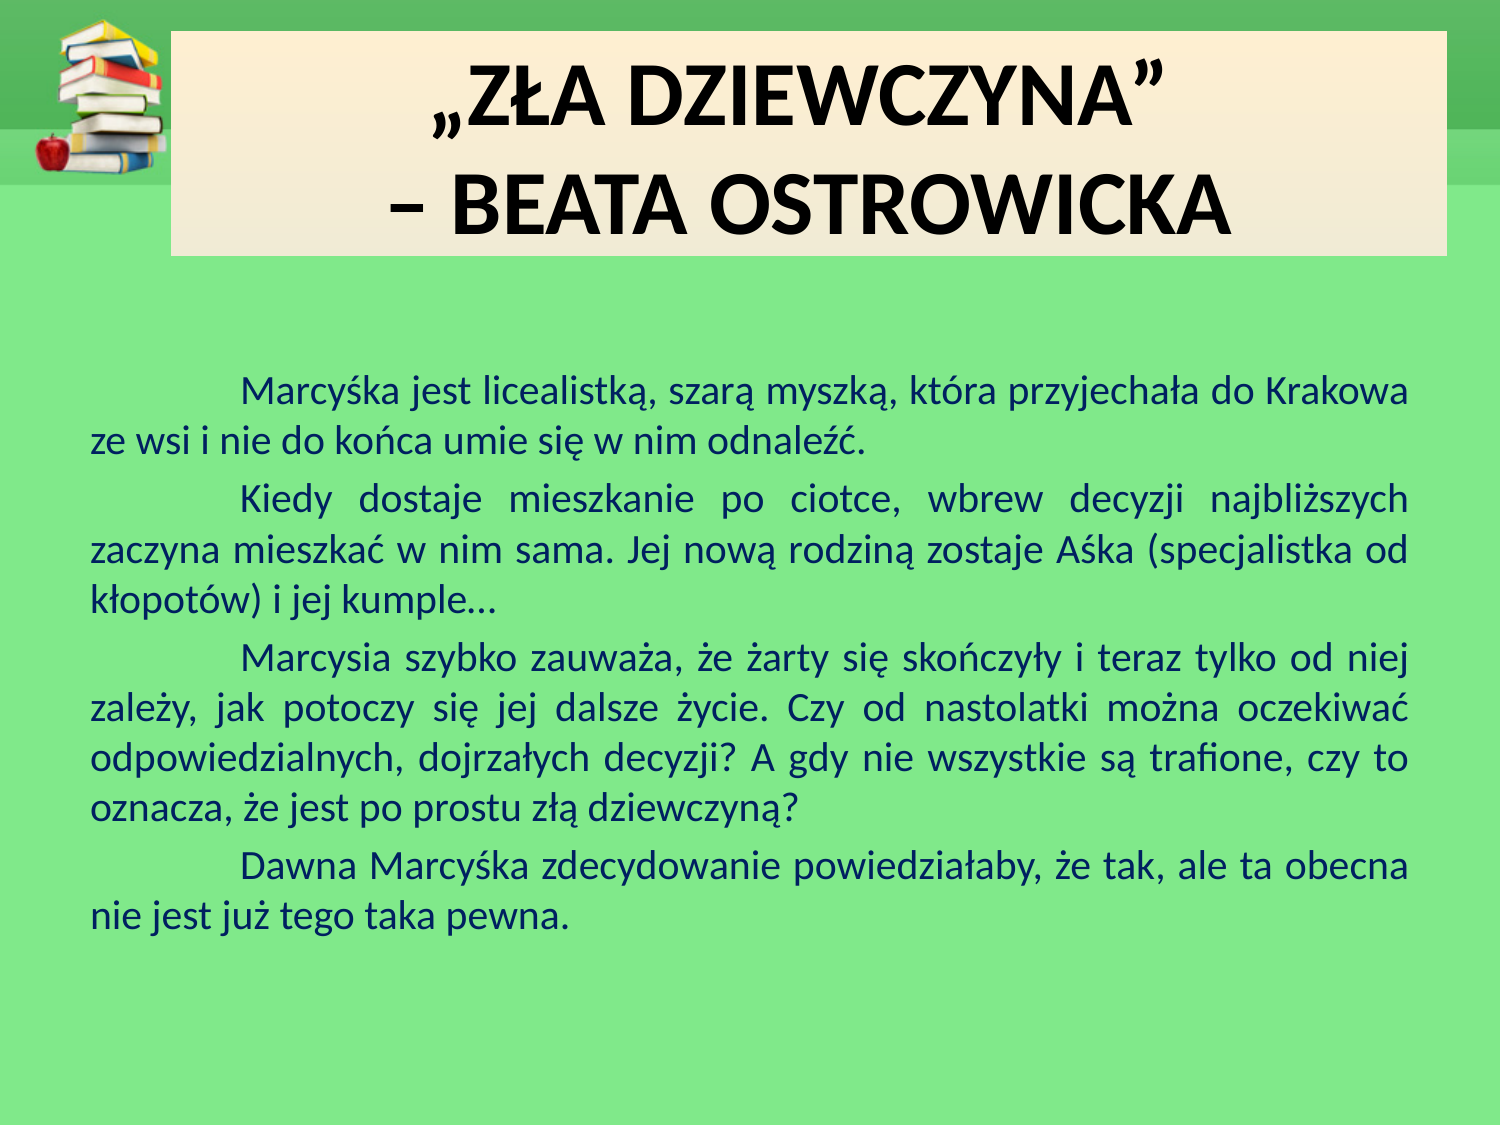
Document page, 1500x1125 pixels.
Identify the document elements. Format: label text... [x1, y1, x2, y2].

picture [0, 0, 1500, 1125]
title „ZŁA DZIEWCZYNA” – BEATA OSTROWICKA [171, 31, 1447, 256]
list Marcyśka jest licealistką, szarą myszką, która przyjechała do Krakowa ze wsi i nie do końca umie się w nim odnaleźć. Kiedy dostaje mieszkanie po ciotce, wbrew decyzji najbliższych zaczyna mieszkać w nim sama. Jej nową rodziną zostaje Aśka (specjalistka od kłopotów) i jej kumple… Marcysia szybko zauważa, że żarty się skończyły i teraz tylko od niej zależy, jak potoczy się jej dalsze życie. Czy od nastolatki można oczekiwać odpowiedzialnych, dojrzałych decyzji? A gdy nie wszystkie są trafione, czy to oznacza, że jest po prostu złą dziewczyną? Dawna Marcyśka zdecydowanie powiedziałaby, że tak, ale ta obecna nie jest już tego taka pewna. [75, 267, 1425, 1083]
